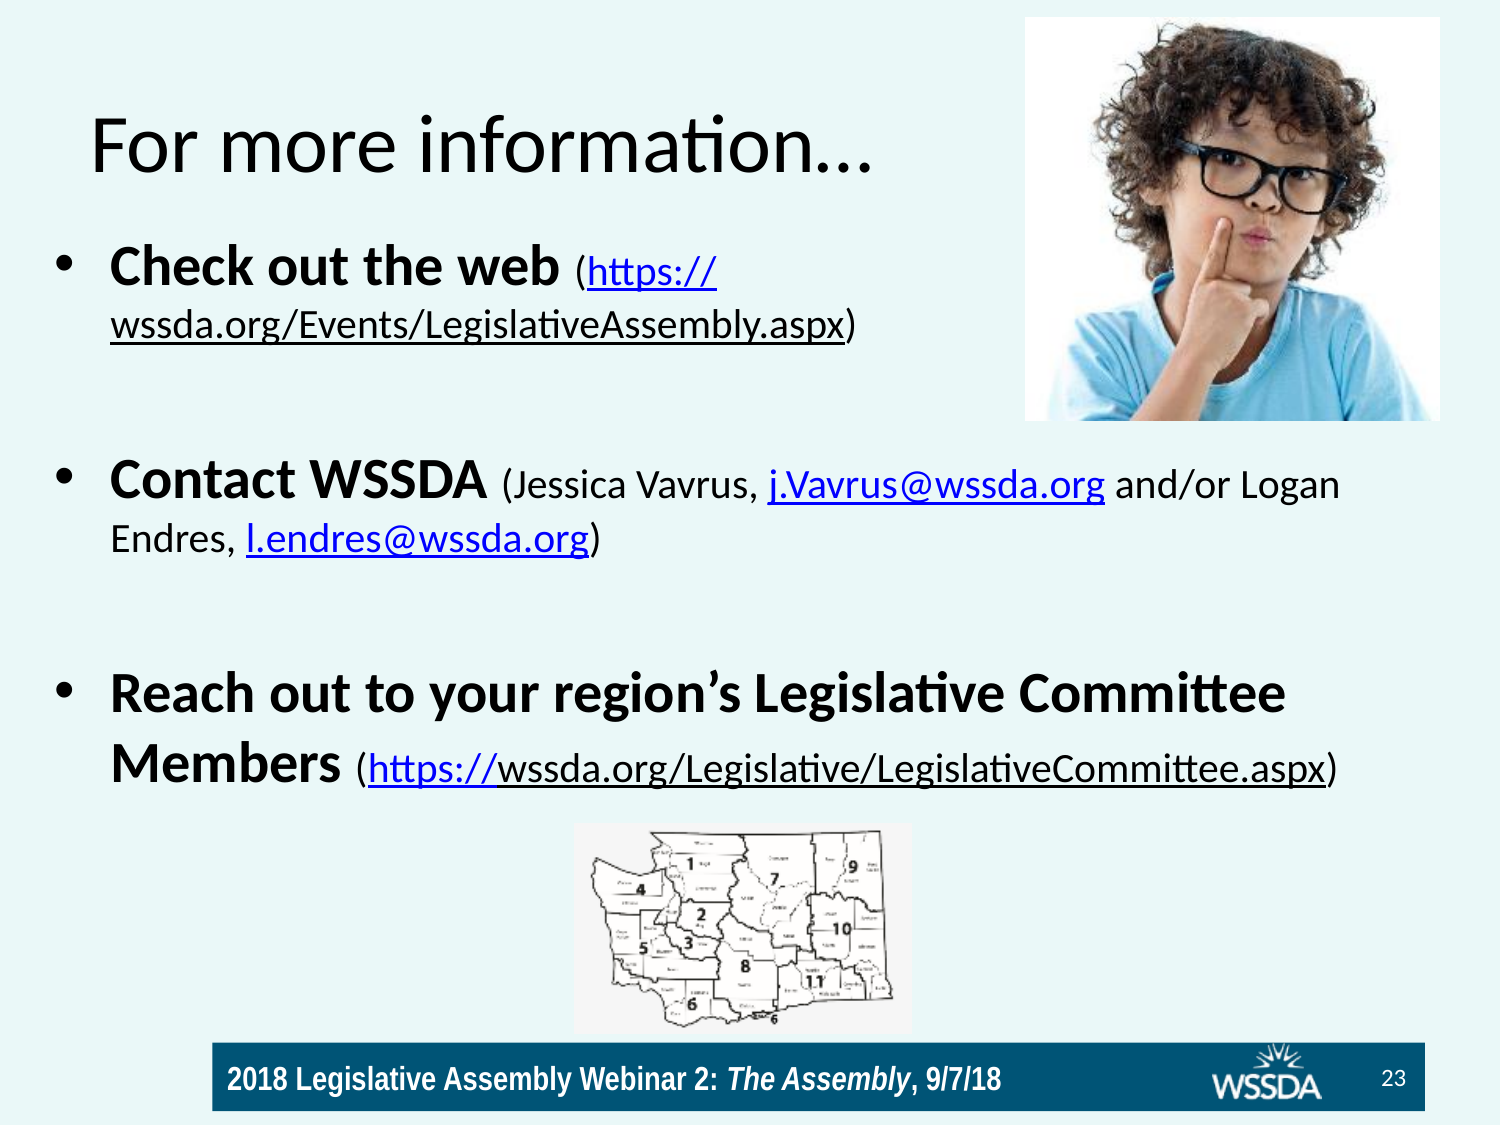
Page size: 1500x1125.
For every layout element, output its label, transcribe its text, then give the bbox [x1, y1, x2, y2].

slide_number 23 [1071, 1046, 1422, 1107]
picture [573, 823, 912, 1034]
list Check out the web (https://wssda.org/Events/LegislativeAssembly.aspx) Contact WSSDA (Jessica Vavrus, j.Vavrus@wssda.org and/or Logan Endres, l.endres@wssda.org) Reach out to your region’s Legislative Committee Members (https://wssda.org/Legislative/LegislativeCommittee.aspx) [39, 219, 1440, 993]
picture [1024, 17, 1440, 421]
title For more information… [75, 45, 1019, 219]
